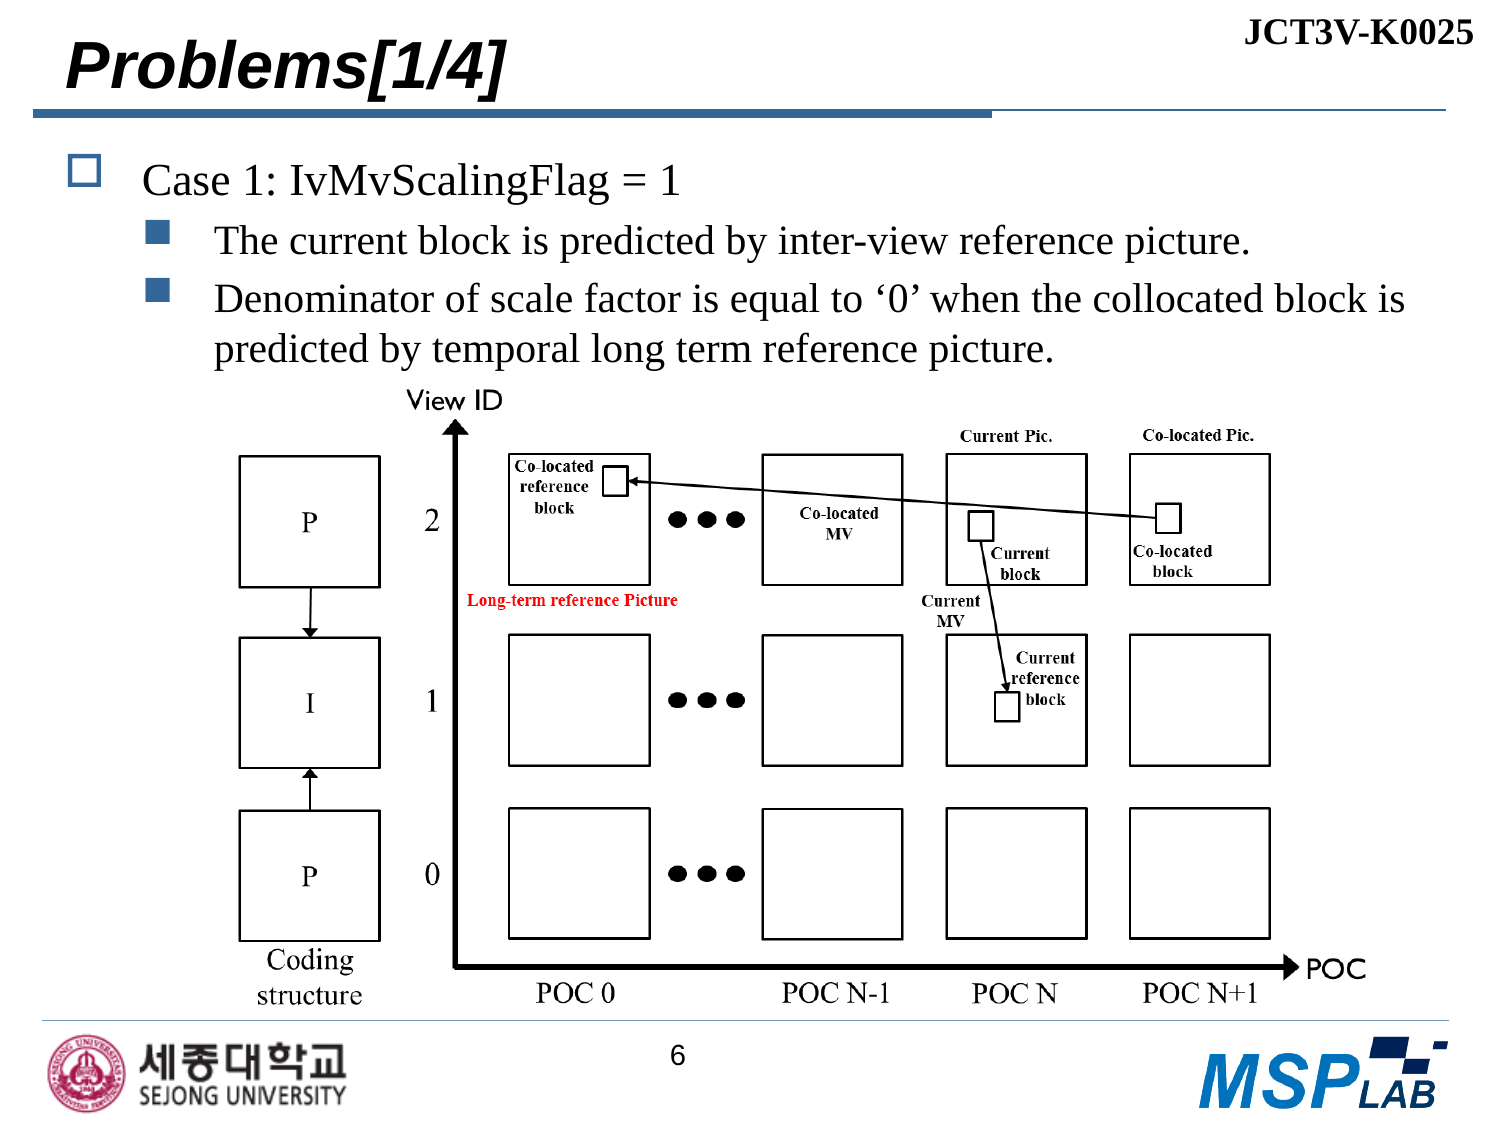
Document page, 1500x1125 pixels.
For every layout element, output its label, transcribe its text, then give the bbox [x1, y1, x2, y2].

list Case 1: IvMvScalingFlag = 1 The current block is predicted by inter-view reference picture. Denominator of scale factor is equal to ‘0’ when the collocated block is predicted by temporal long term reference picture. [49, 141, 1439, 998]
picture [41, 371, 1385, 1118]
picture [1197, 1034, 1454, 1113]
title Problems[1/4] [50, 14, 1433, 110]
